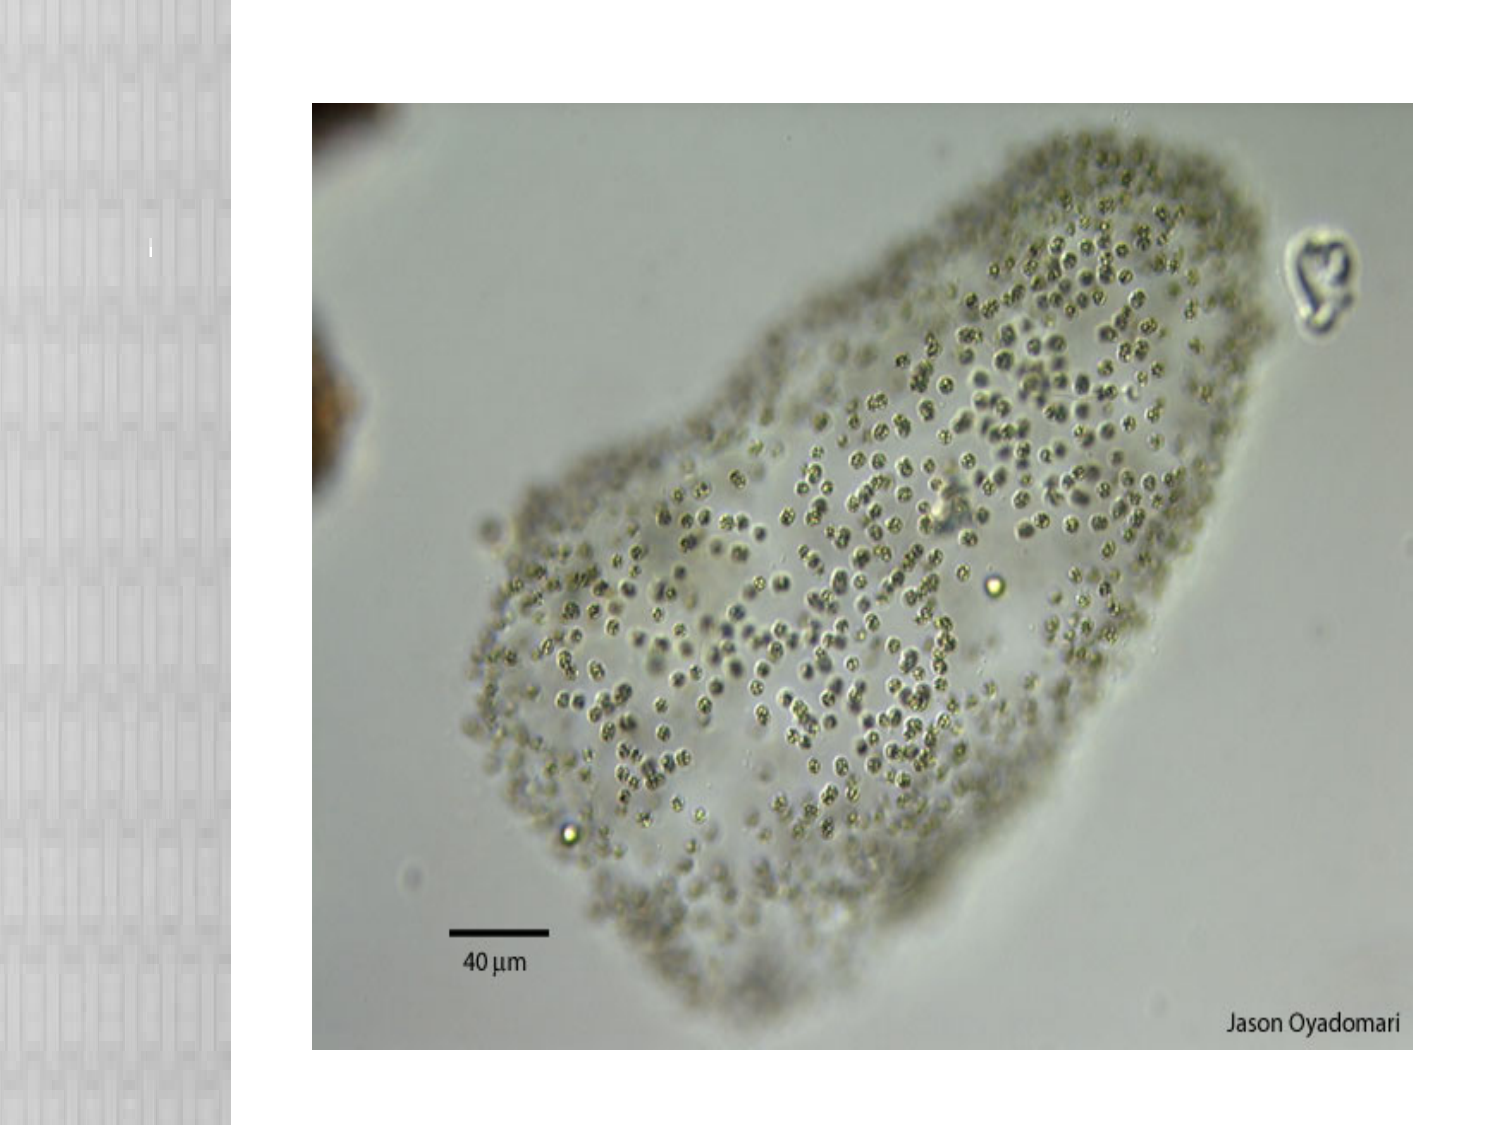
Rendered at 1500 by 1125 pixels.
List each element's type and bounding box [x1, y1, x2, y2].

picture [312, 102, 1413, 1051]
picture [0, 0, 231, 1125]
